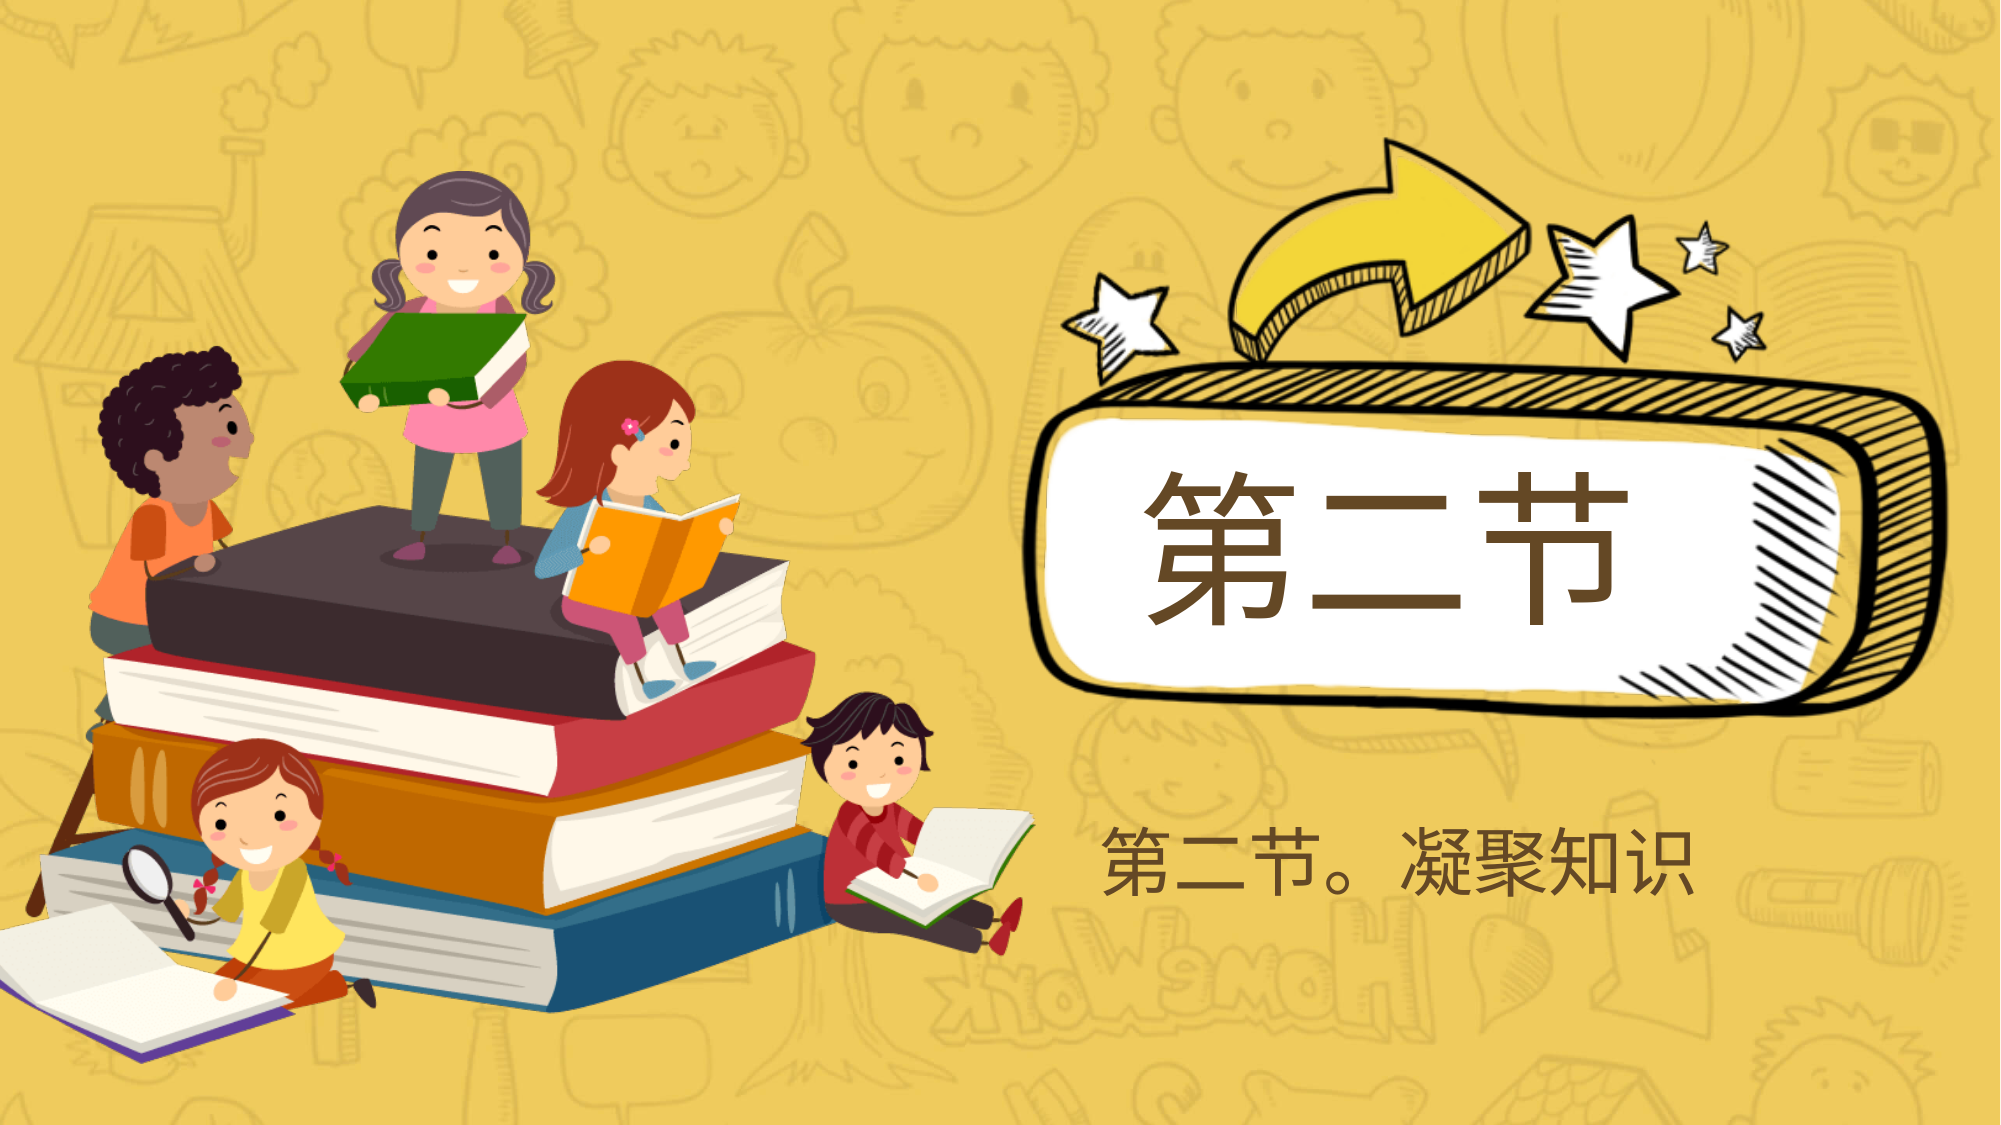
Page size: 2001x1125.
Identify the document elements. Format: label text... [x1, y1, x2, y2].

text_box 第二节。凝聚知识 [1083, 808, 1731, 914]
picture [0, 0, 2001, 1125]
